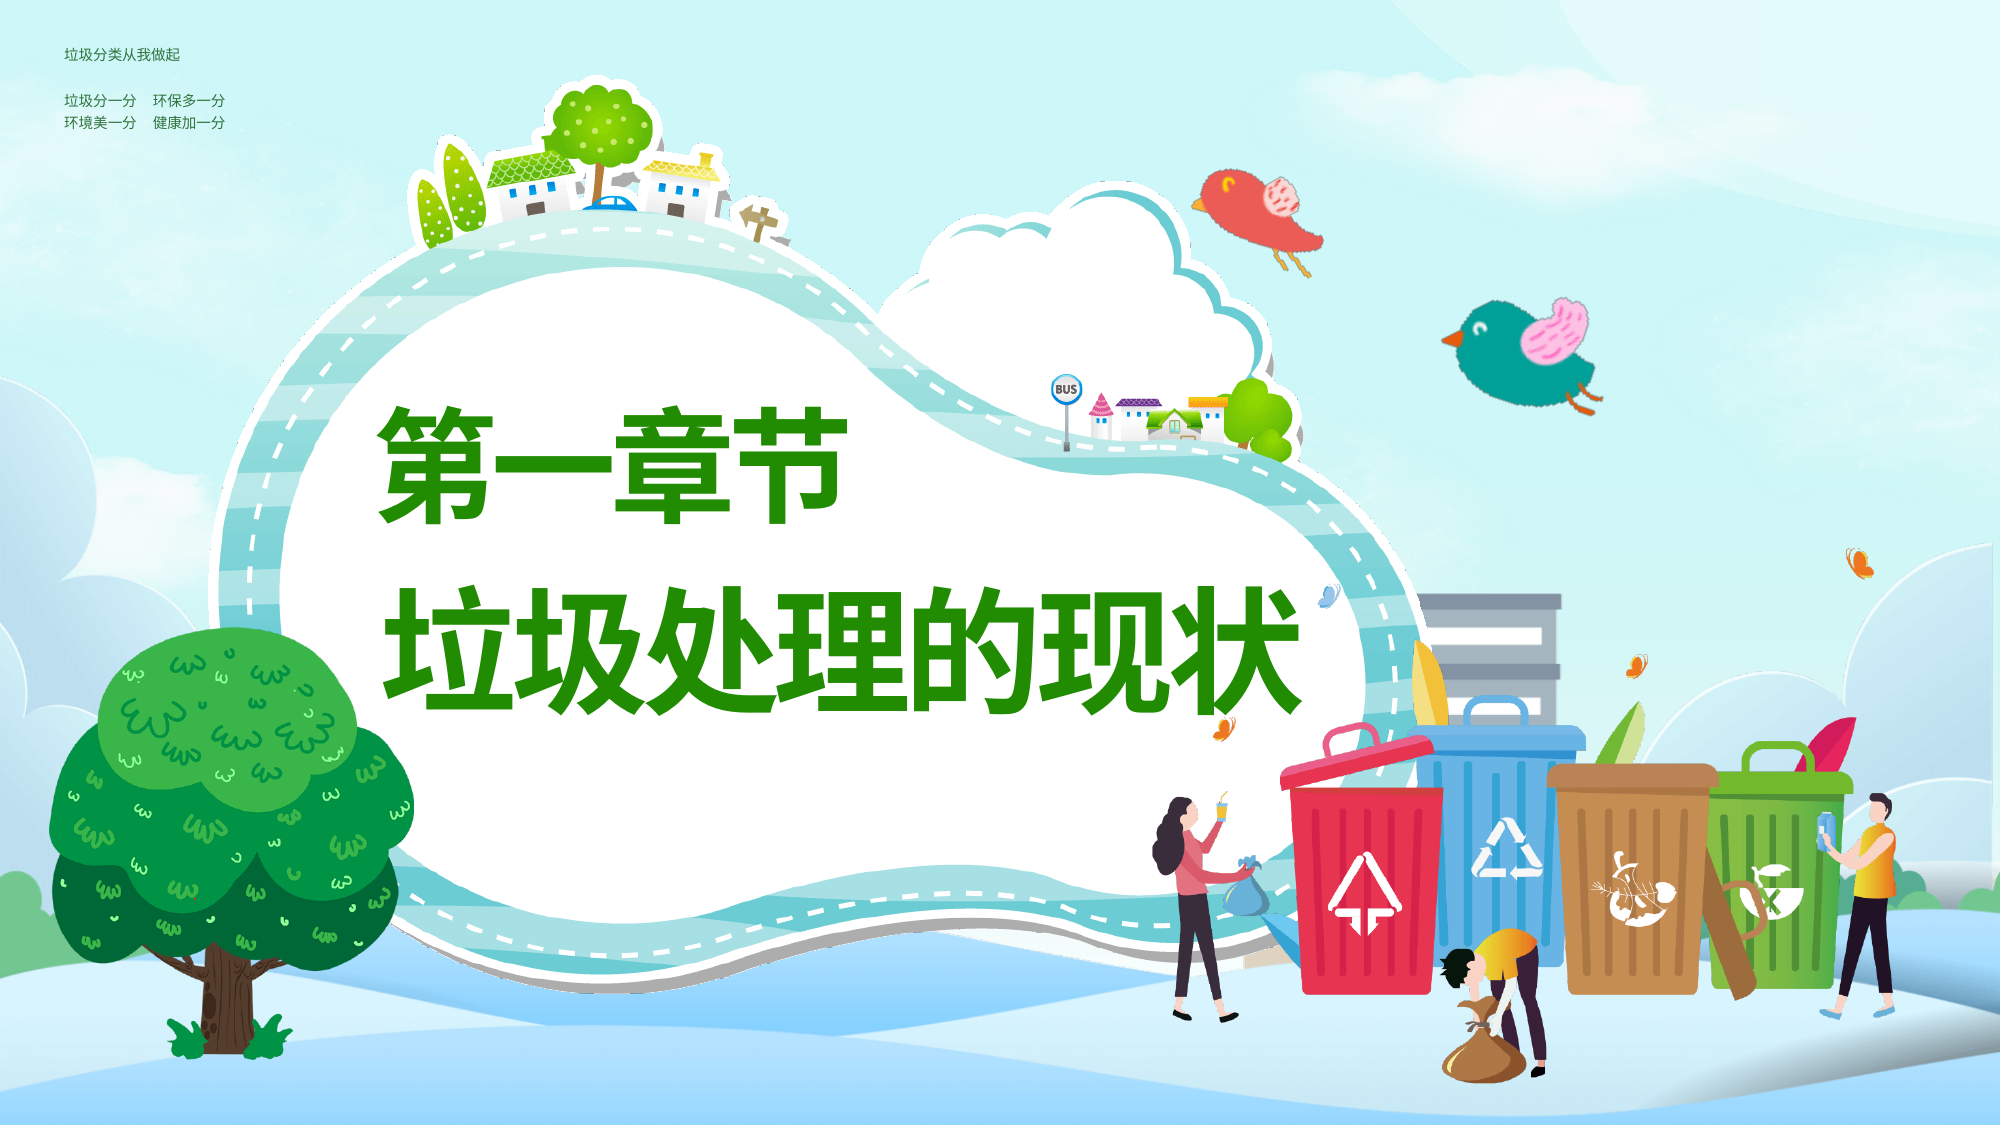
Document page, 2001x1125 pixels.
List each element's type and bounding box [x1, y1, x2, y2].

picture [0, 0, 2000, 1125]
text_box [1162, 121, 1642, 451]
